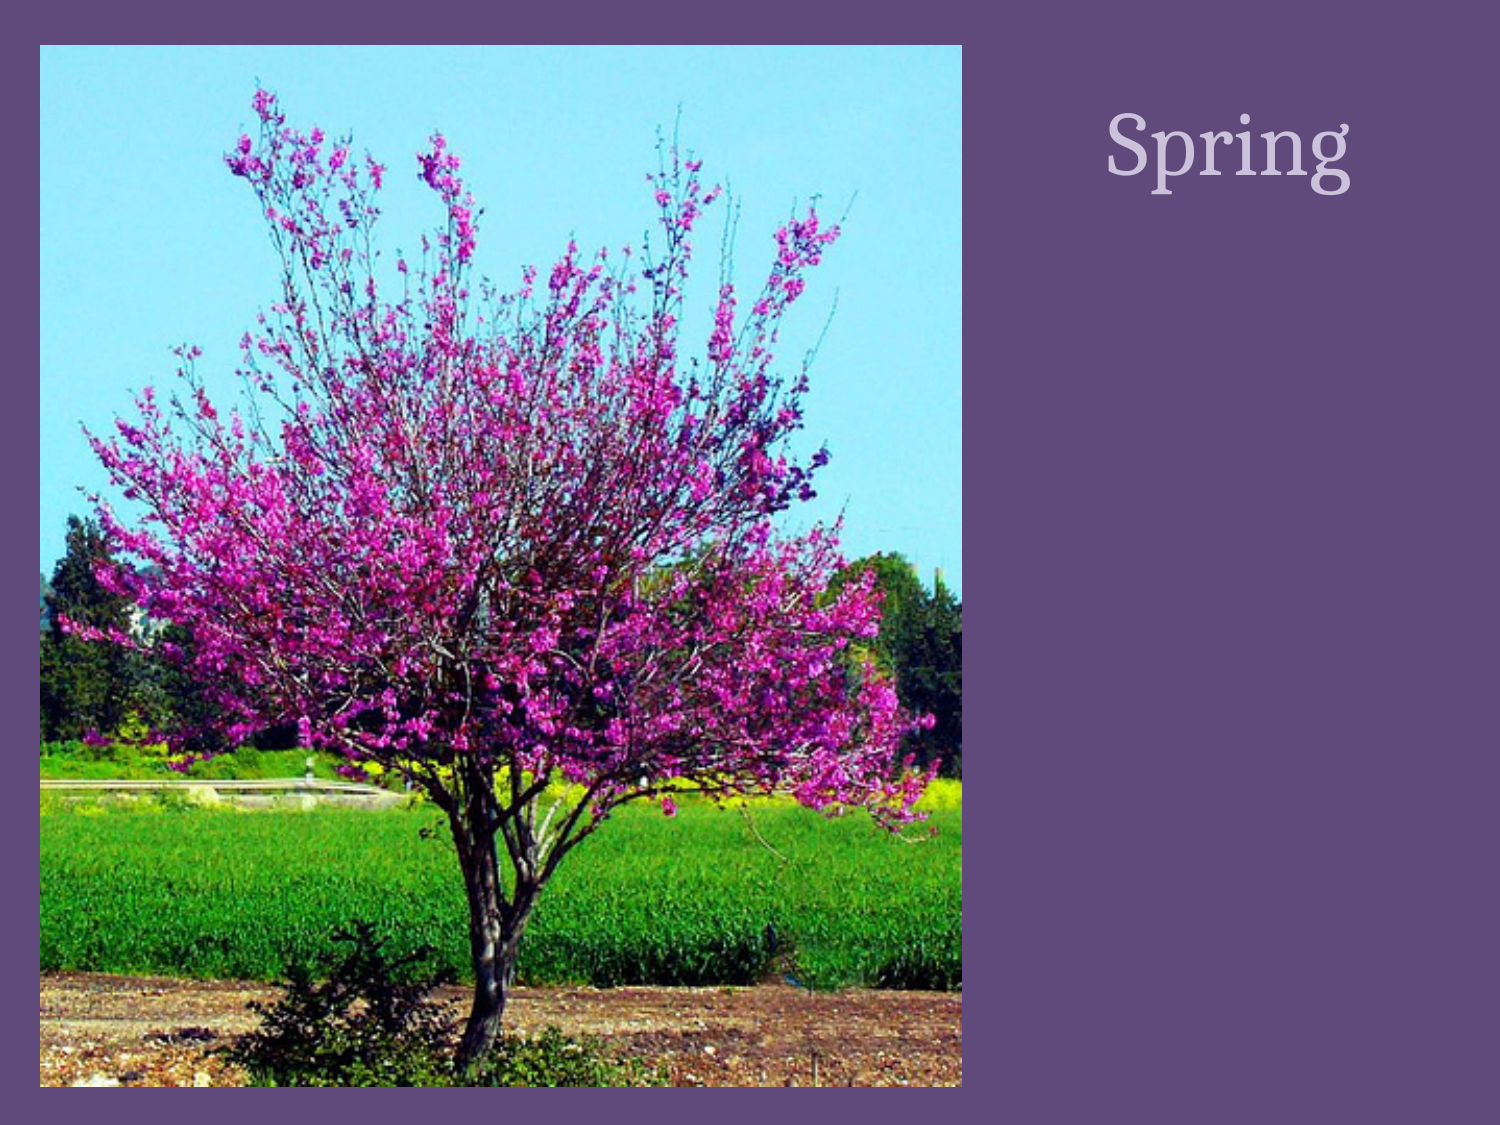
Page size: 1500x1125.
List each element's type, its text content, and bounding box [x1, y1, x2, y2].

title Spring [964, 45, 1500, 233]
picture [40, 44, 962, 1087]
